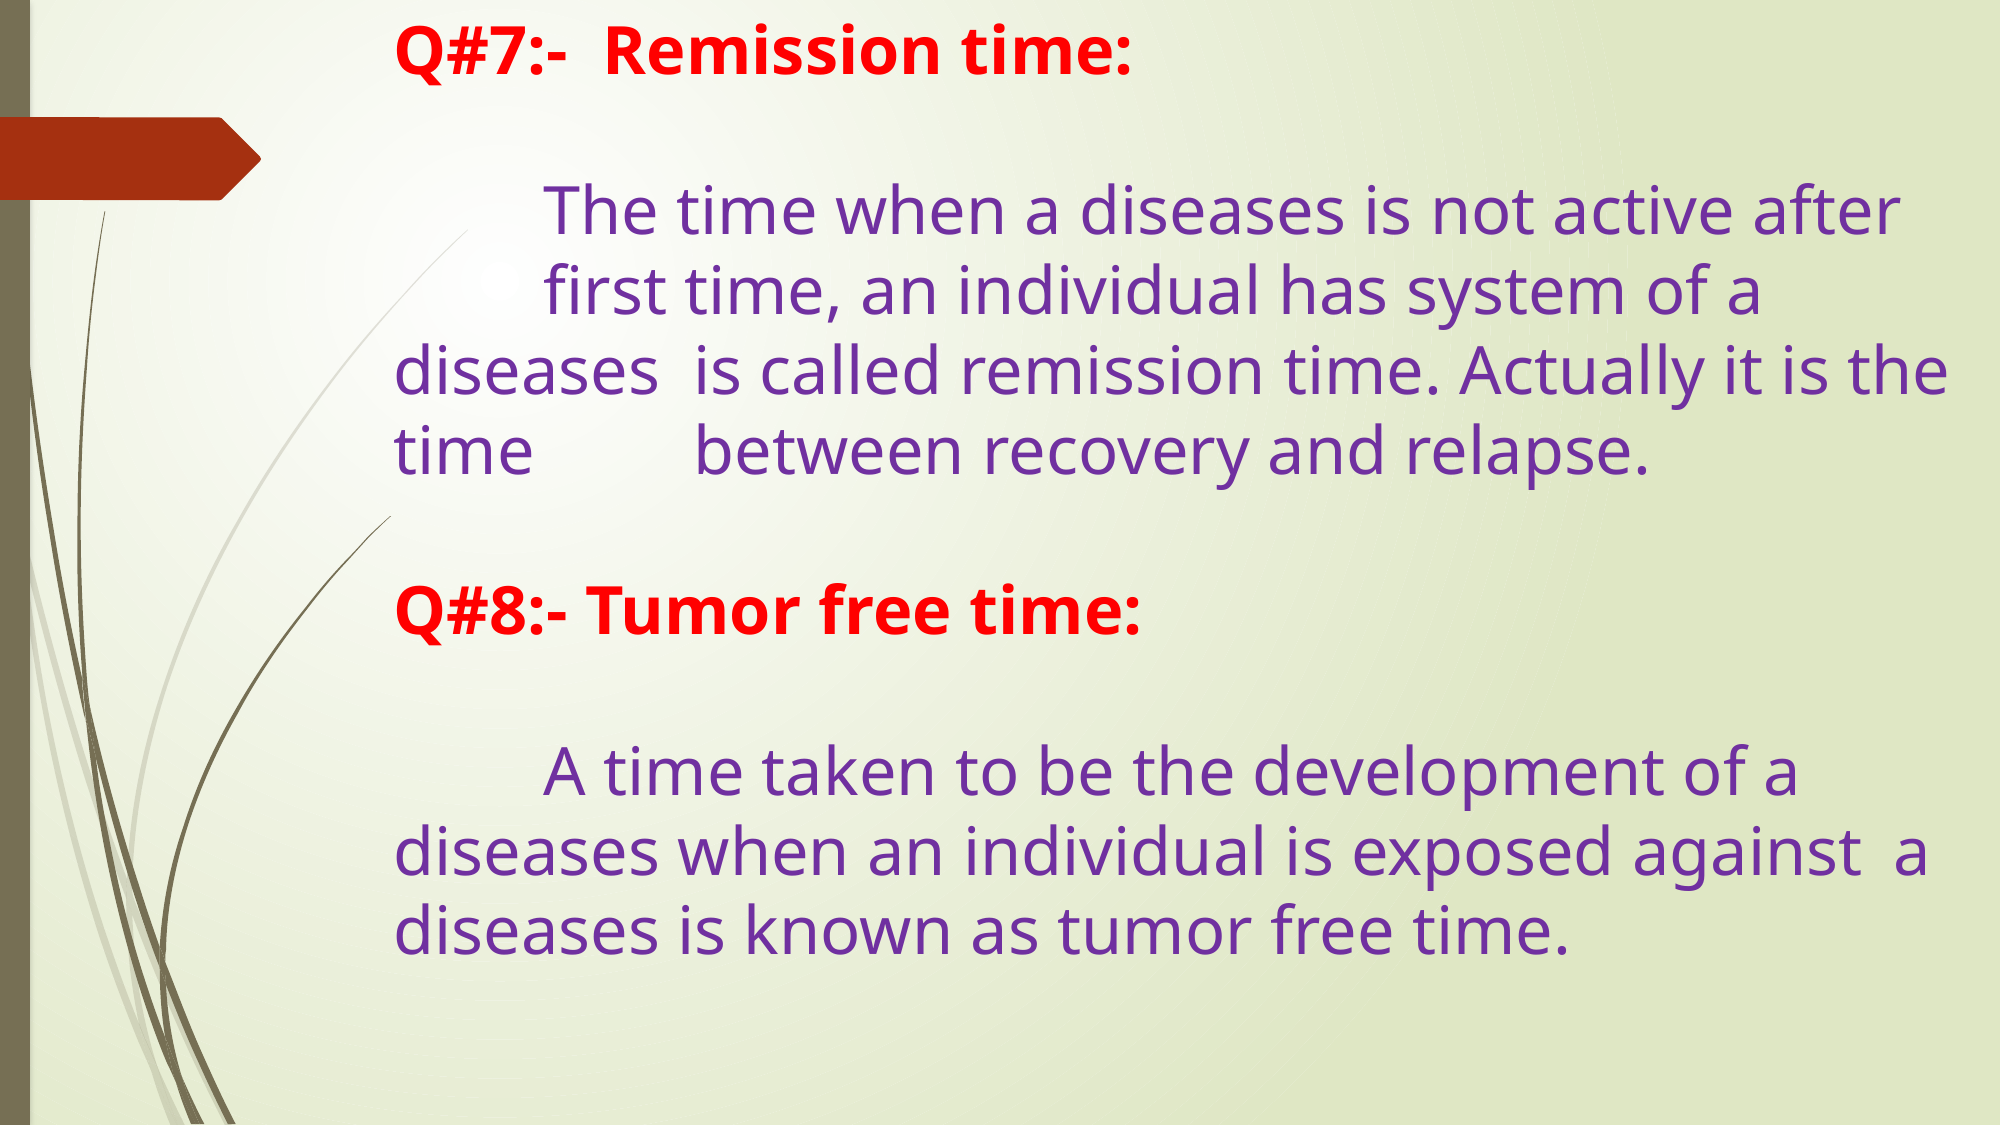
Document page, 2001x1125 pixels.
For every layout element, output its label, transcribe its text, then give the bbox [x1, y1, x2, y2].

title Q#7:- Remission time: The time when a diseases is not active after first time, an individual has system of a diseases is called remission time. Actually it is the time between recovery and relapse. Q#8:- Tumor free time: A time taken to be the development of a diseases when an individual is exposed against a diseases is known as tumor free time. [378, 0, 2000, 1125]
